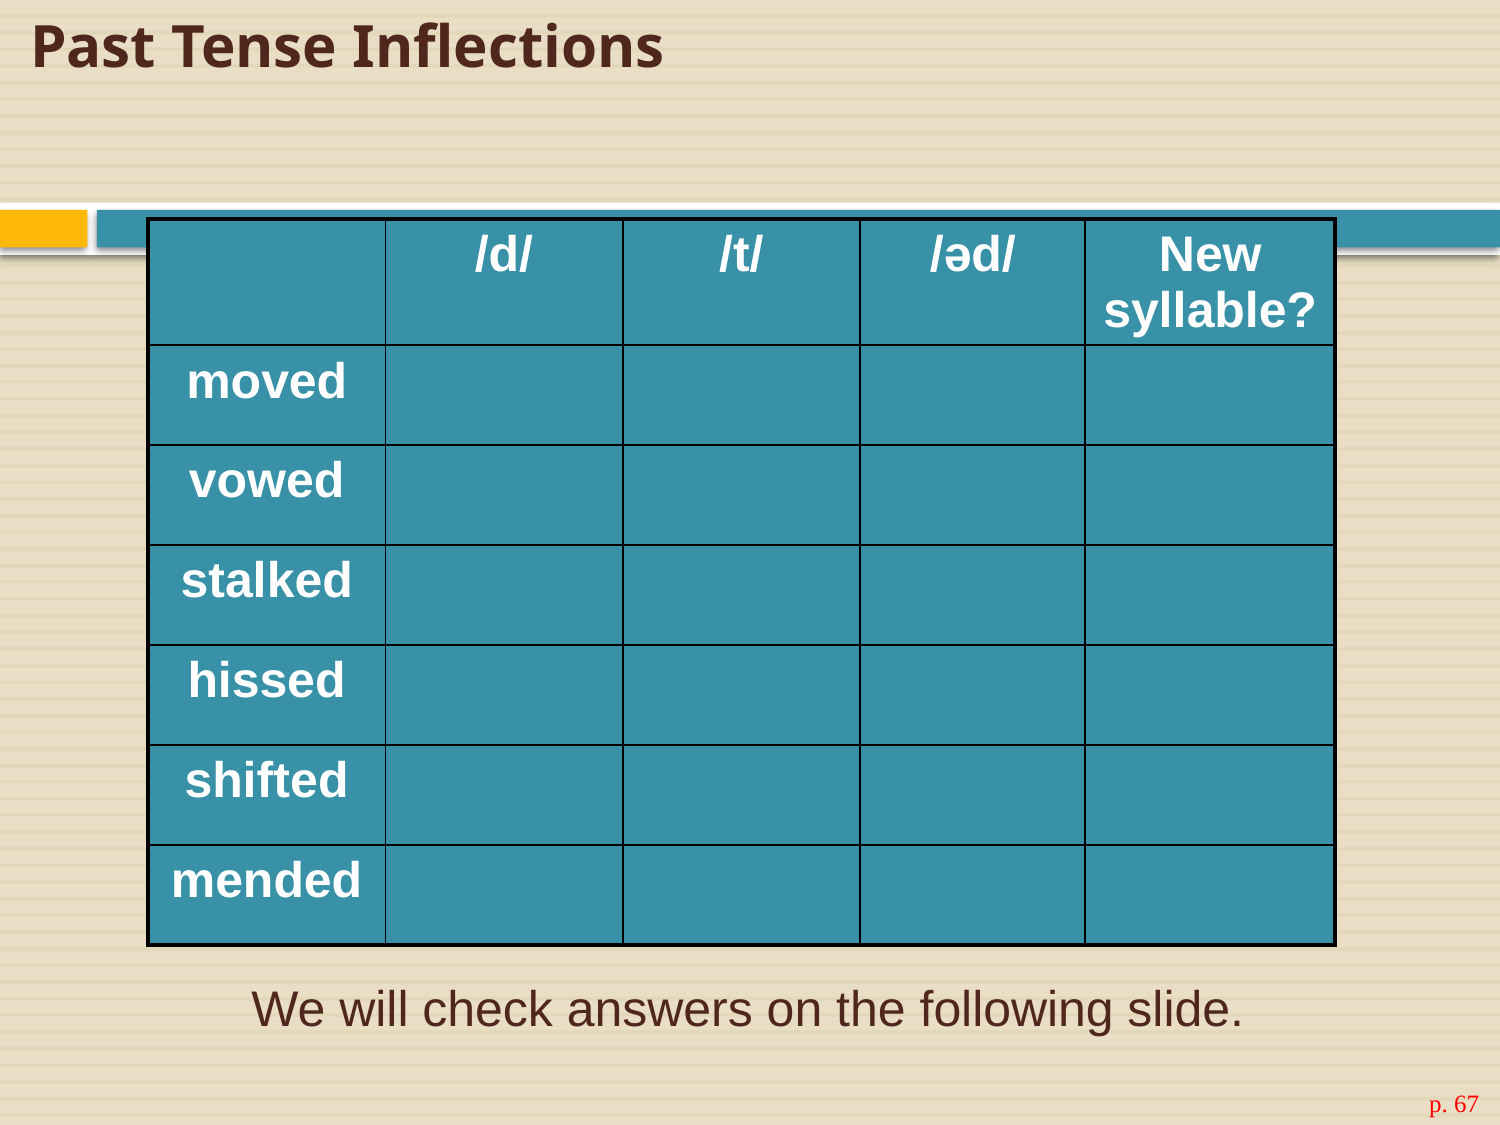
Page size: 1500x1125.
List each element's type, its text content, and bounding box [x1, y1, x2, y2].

table_cell [861, 646, 1084, 744]
table_cell hissed [150, 646, 385, 744]
table_cell [386, 546, 622, 644]
table_cell stalked [150, 546, 385, 644]
table_cell [624, 546, 859, 644]
table_cell [1086, 546, 1333, 644]
table_cell [386, 846, 622, 943]
table_cell [624, 846, 859, 943]
text_box We will check answers on the following slide. [147, 968, 1348, 1044]
table_header [150, 221, 385, 344]
table_cell [624, 346, 859, 444]
table_cell [1086, 446, 1333, 544]
table_cell [386, 646, 622, 744]
text_box p. 67 [1414, 1079, 1500, 1125]
table_cell [861, 546, 1084, 644]
table_cell [861, 446, 1084, 544]
table_cell shifted [150, 746, 385, 844]
table_cell [624, 646, 859, 744]
table_cell [1086, 646, 1333, 744]
table_cell [624, 746, 859, 844]
table_cell mended [150, 846, 385, 943]
table_cell [386, 346, 622, 444]
table_cell [386, 746, 622, 844]
table_cell [386, 446, 622, 544]
table_header /d/ [386, 221, 622, 344]
table_header /əd/ [861, 221, 1084, 344]
table_cell [861, 346, 1084, 444]
table_cell [624, 446, 859, 544]
table_cell [1086, 346, 1333, 444]
table_cell vowed [150, 446, 385, 544]
table_cell [861, 746, 1084, 844]
title Past Tense Inflections [0, 0, 701, 90]
table_header /t/ [624, 221, 859, 344]
table_cell [1086, 846, 1333, 943]
table_cell moved [150, 346, 385, 444]
table_cell [861, 846, 1084, 943]
table_header New syllable? [1086, 221, 1333, 344]
table_cell [1086, 746, 1333, 844]
